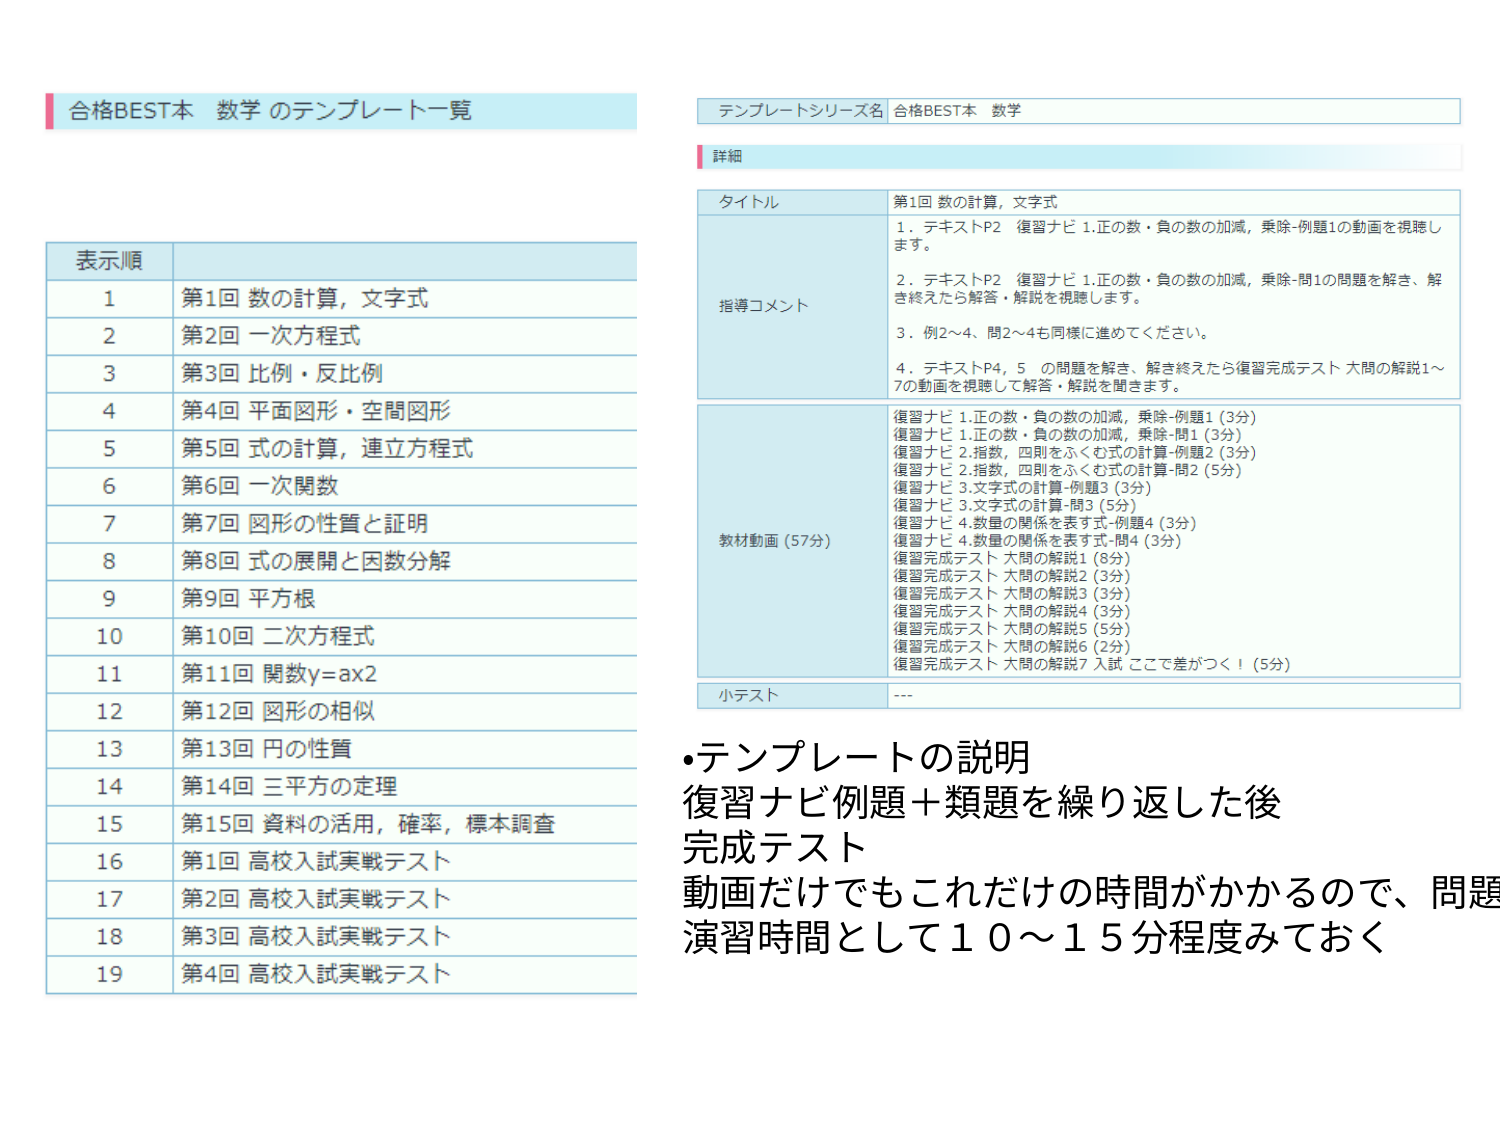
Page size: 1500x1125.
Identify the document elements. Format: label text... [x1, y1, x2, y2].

picture [34, 81, 637, 1005]
picture [690, 93, 1470, 716]
text_box ・テンプレートの説明 復習ナビ例題＋類題を繰り返した後 完成テスト 動画だけでもこれだけの時間がかかるので、問題 演習時間として１０～１５分程度みておく [667, 726, 1500, 967]
